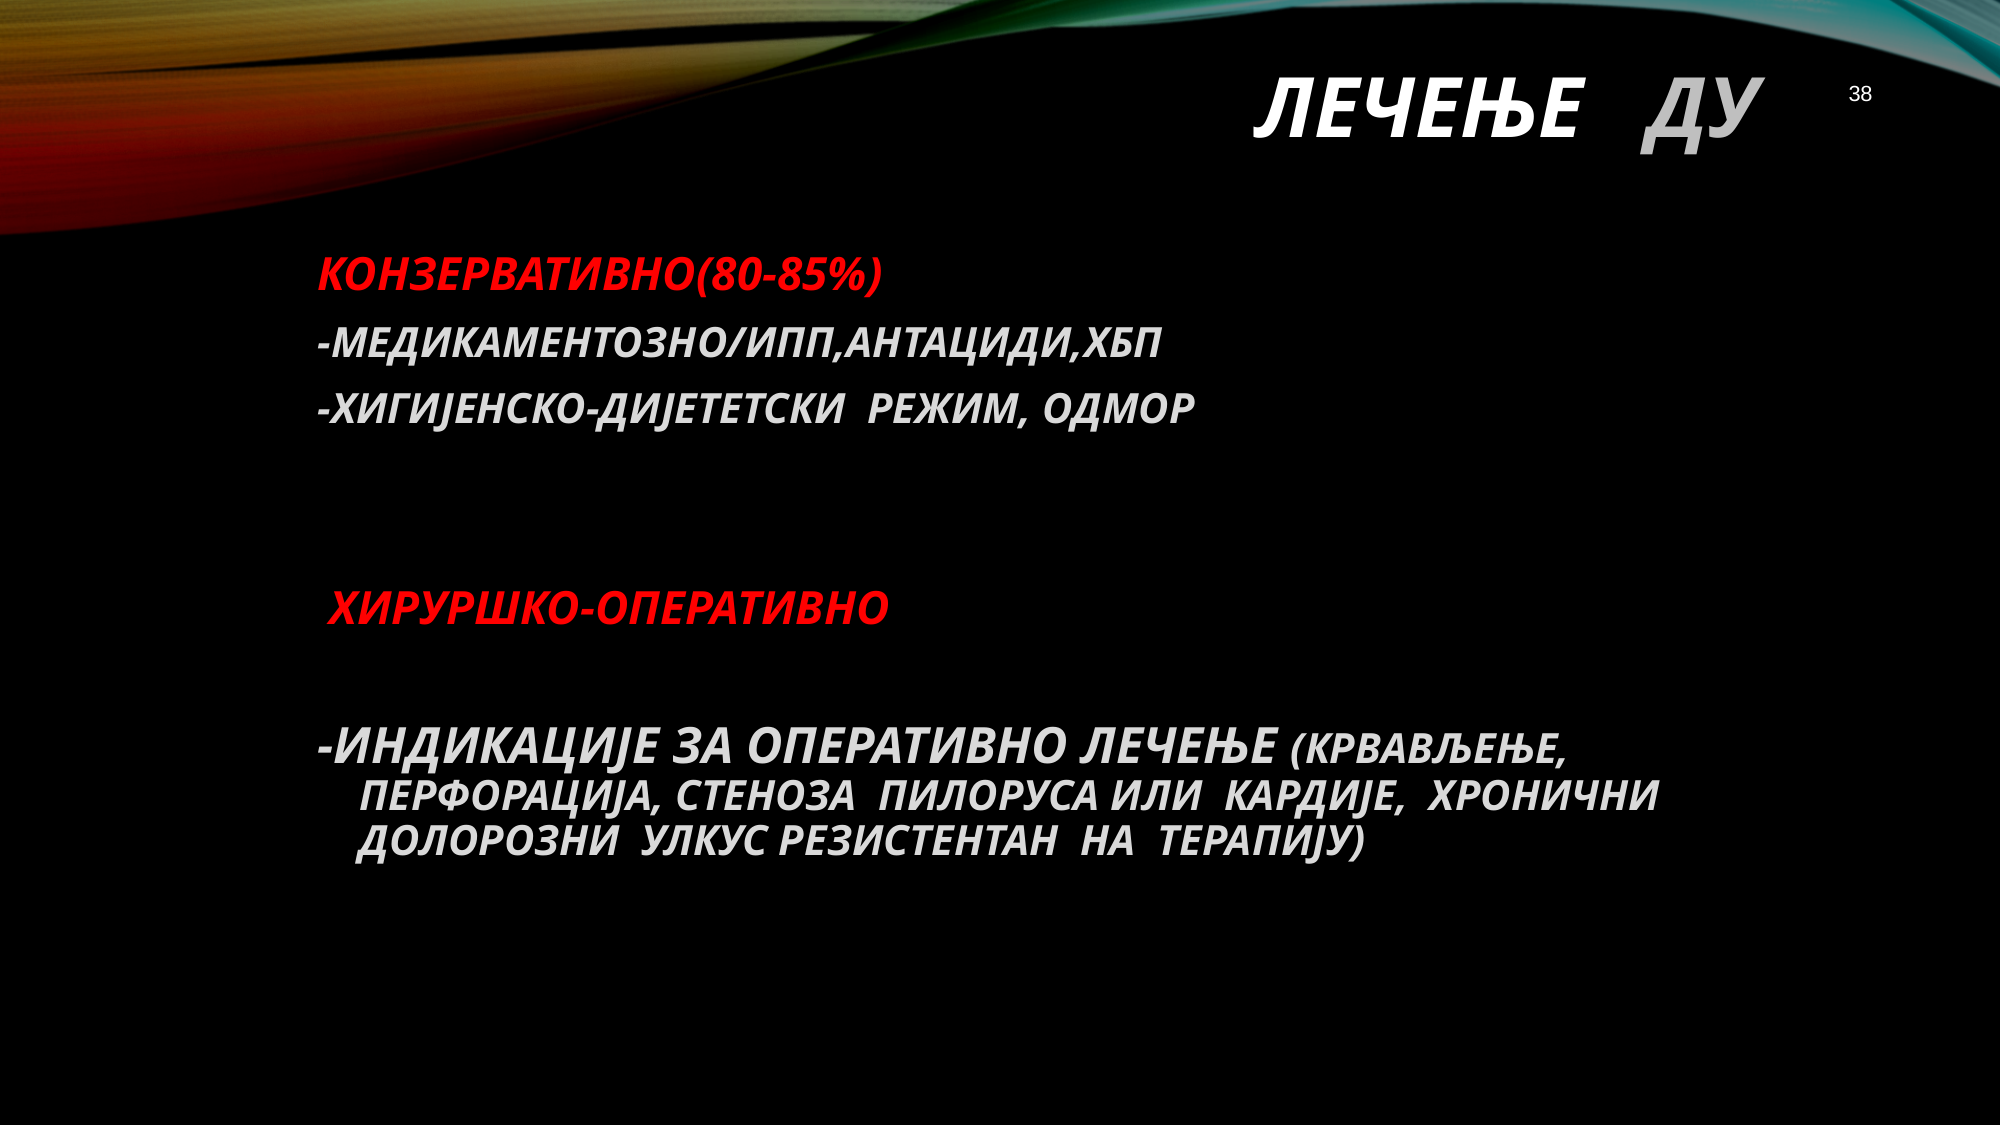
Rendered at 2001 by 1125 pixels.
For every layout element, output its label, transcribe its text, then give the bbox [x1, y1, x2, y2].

list КОНЗЕРВАТИВНО(80-85%) -МЕДИКАМЕНТОЗНО/ИПП,АНТАЦИДИ,ХБП -ХИГИЈЕНСКО-ДИЈЕТЕТСКИ РЕЖИМ, ОДМОР ХИРУРШКО-ОПЕРАТИВНО -ИНДИКАЦИЈЕ ЗА ОПЕРАТИВНО ЛЕЧЕЊЕ (КРВАВЉЕЊЕ, ПЕРФОРАЦИЈА, СТЕНОЗА ПИЛОРУСА ИЛИ КАРДИЈЕ, ХРОНИЧНИ ДОЛОРОЗНИ УЛКУС РЕЗИСТЕНТАН НА ТЕРАПИЈУ) [299, 243, 1701, 1059]
picture [0, 0, 2000, 237]
title ЛЕЧЕЊЕ ДУ [249, 37, 1774, 185]
slide_number 38 [1774, 62, 1888, 123]
